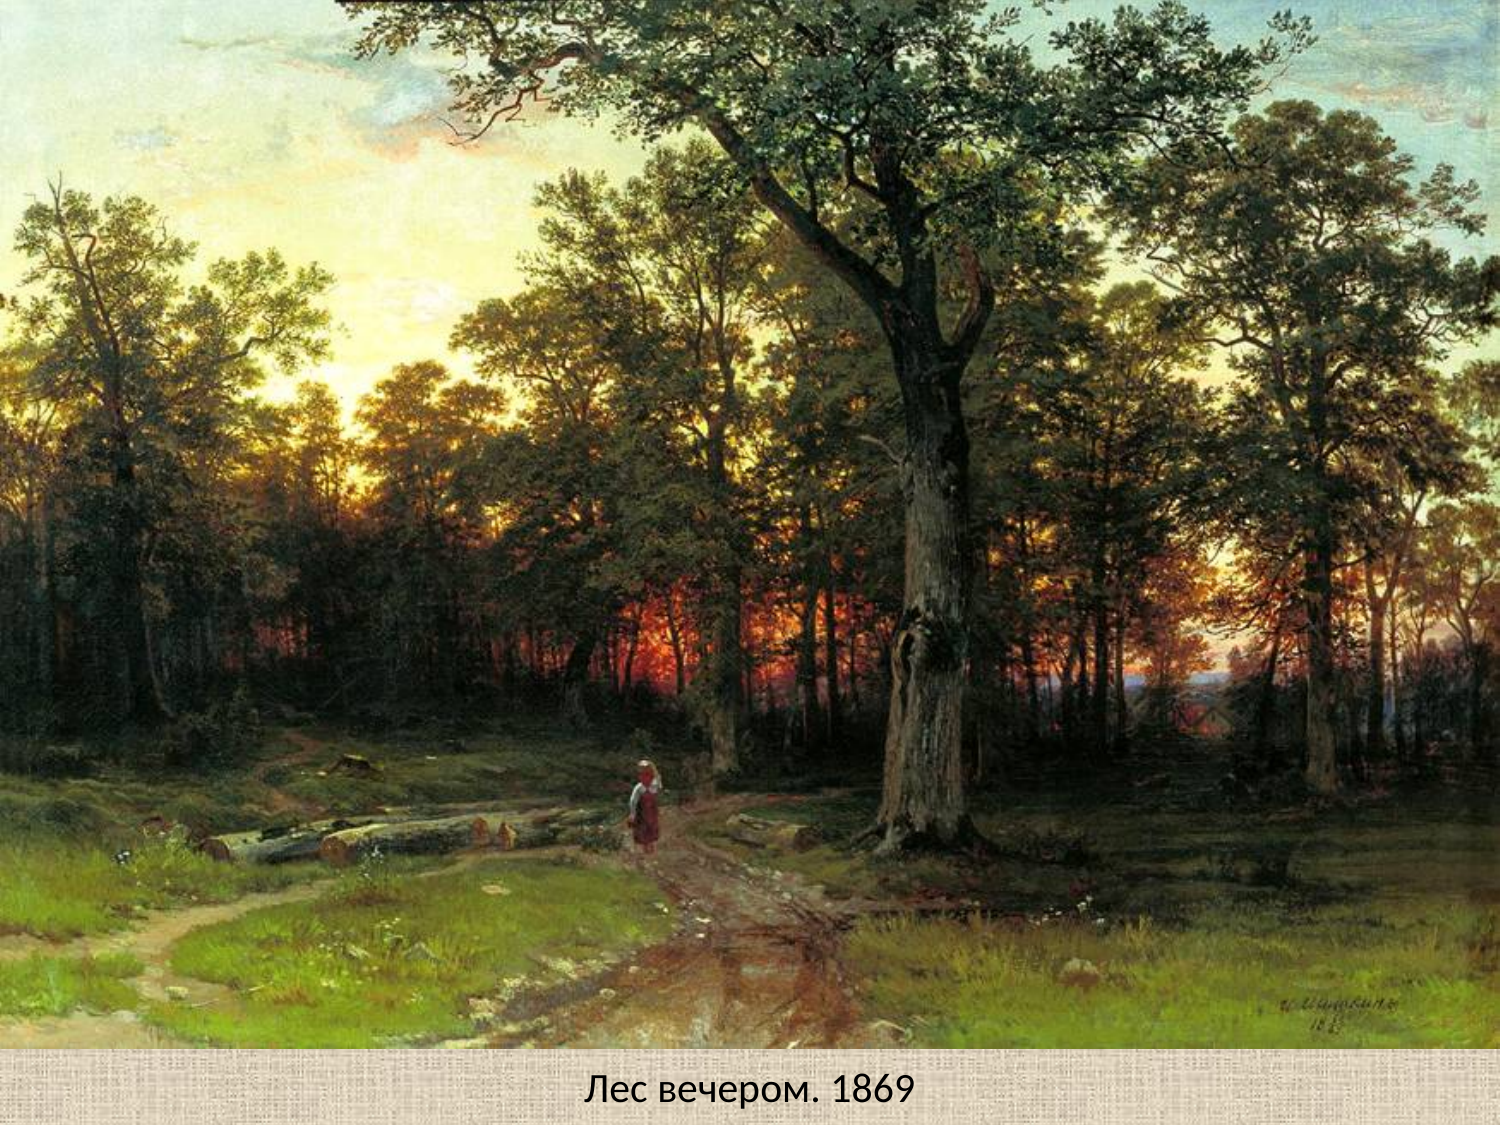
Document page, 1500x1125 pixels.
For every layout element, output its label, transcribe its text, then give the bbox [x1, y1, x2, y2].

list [0, 0, 1500, 1050]
text_box Лес вечером. 1869 [0, 1055, 1500, 1125]
